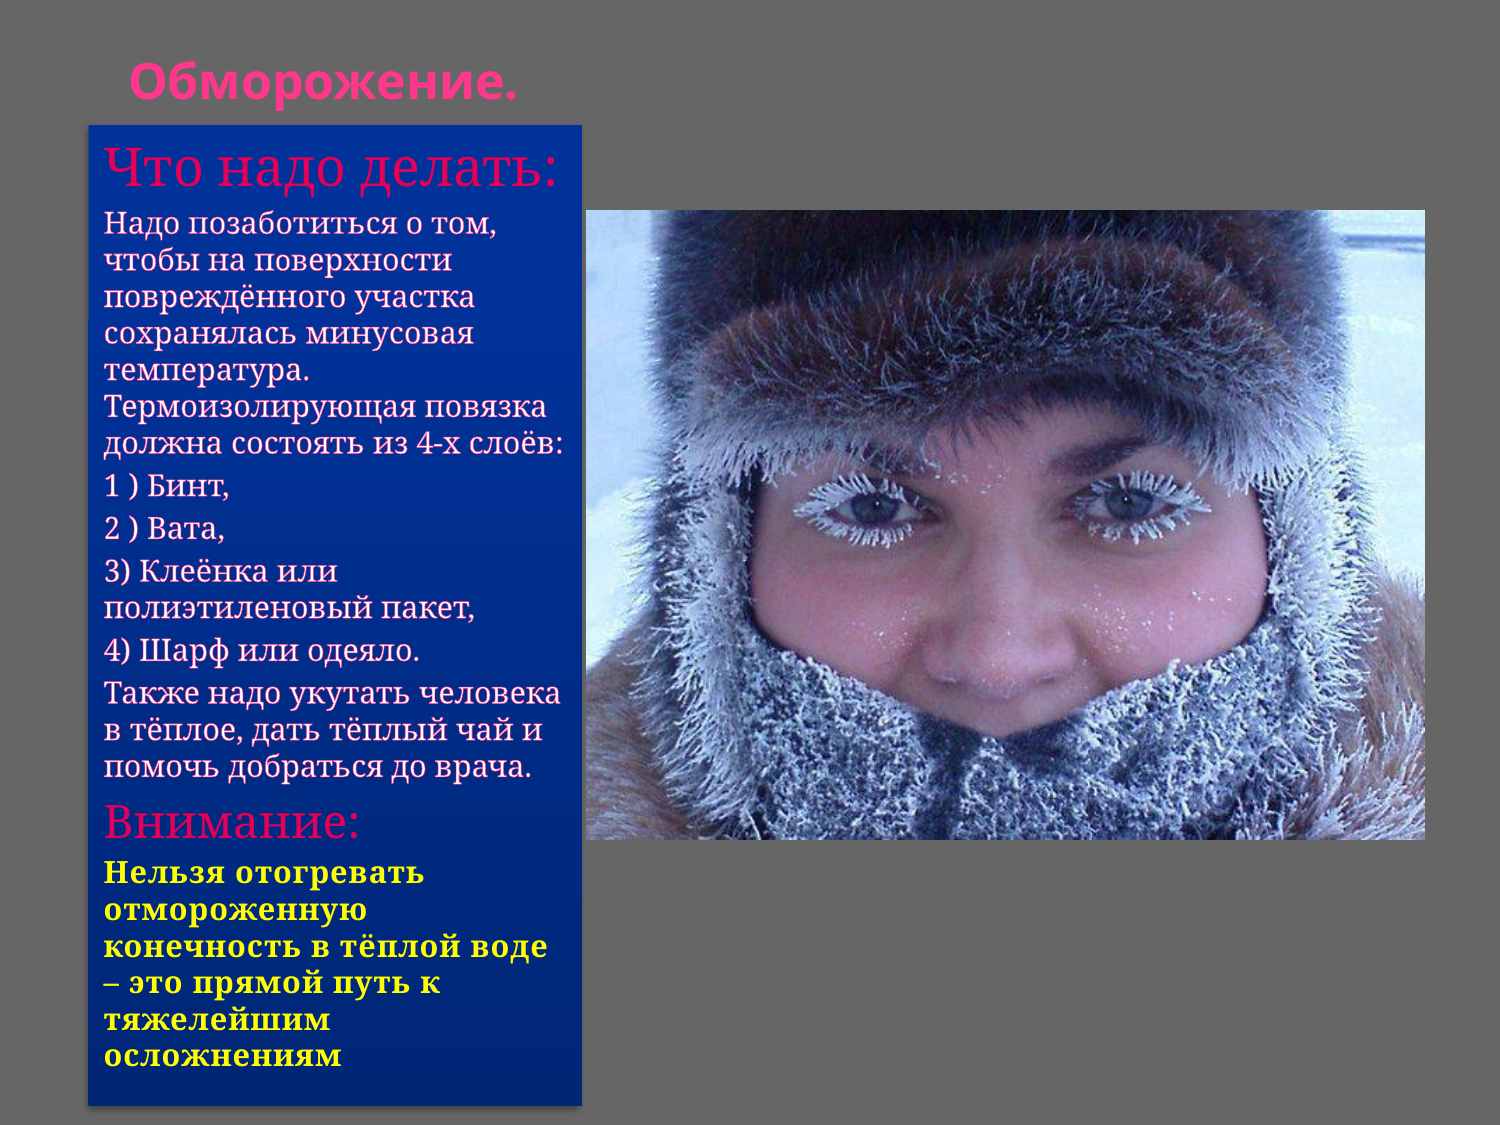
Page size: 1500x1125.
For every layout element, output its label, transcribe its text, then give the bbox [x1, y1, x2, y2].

list Что надо делать: Надо позаботиться о том, чтобы на поверхности повреждённого участка сохранялась минусовая температура. Термоизолирующая повязка должна состоять из 4-х слоёв: 1 ) Бинт, 2 ) Вата, 3) Клеёнка или полиэтиленовый пакет, 4) Шарф или одеяло. Также надо укутать человека в тёплое, дать тёплый чай и помочь добраться до врача. Внимание: Нельзя отогревать отмороженную конечность в тёплой воде – это прямой путь к тяжелейшим осложнениям [88, 125, 582, 1106]
title Обморожение. [76, 30, 571, 118]
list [586, 210, 1426, 840]
